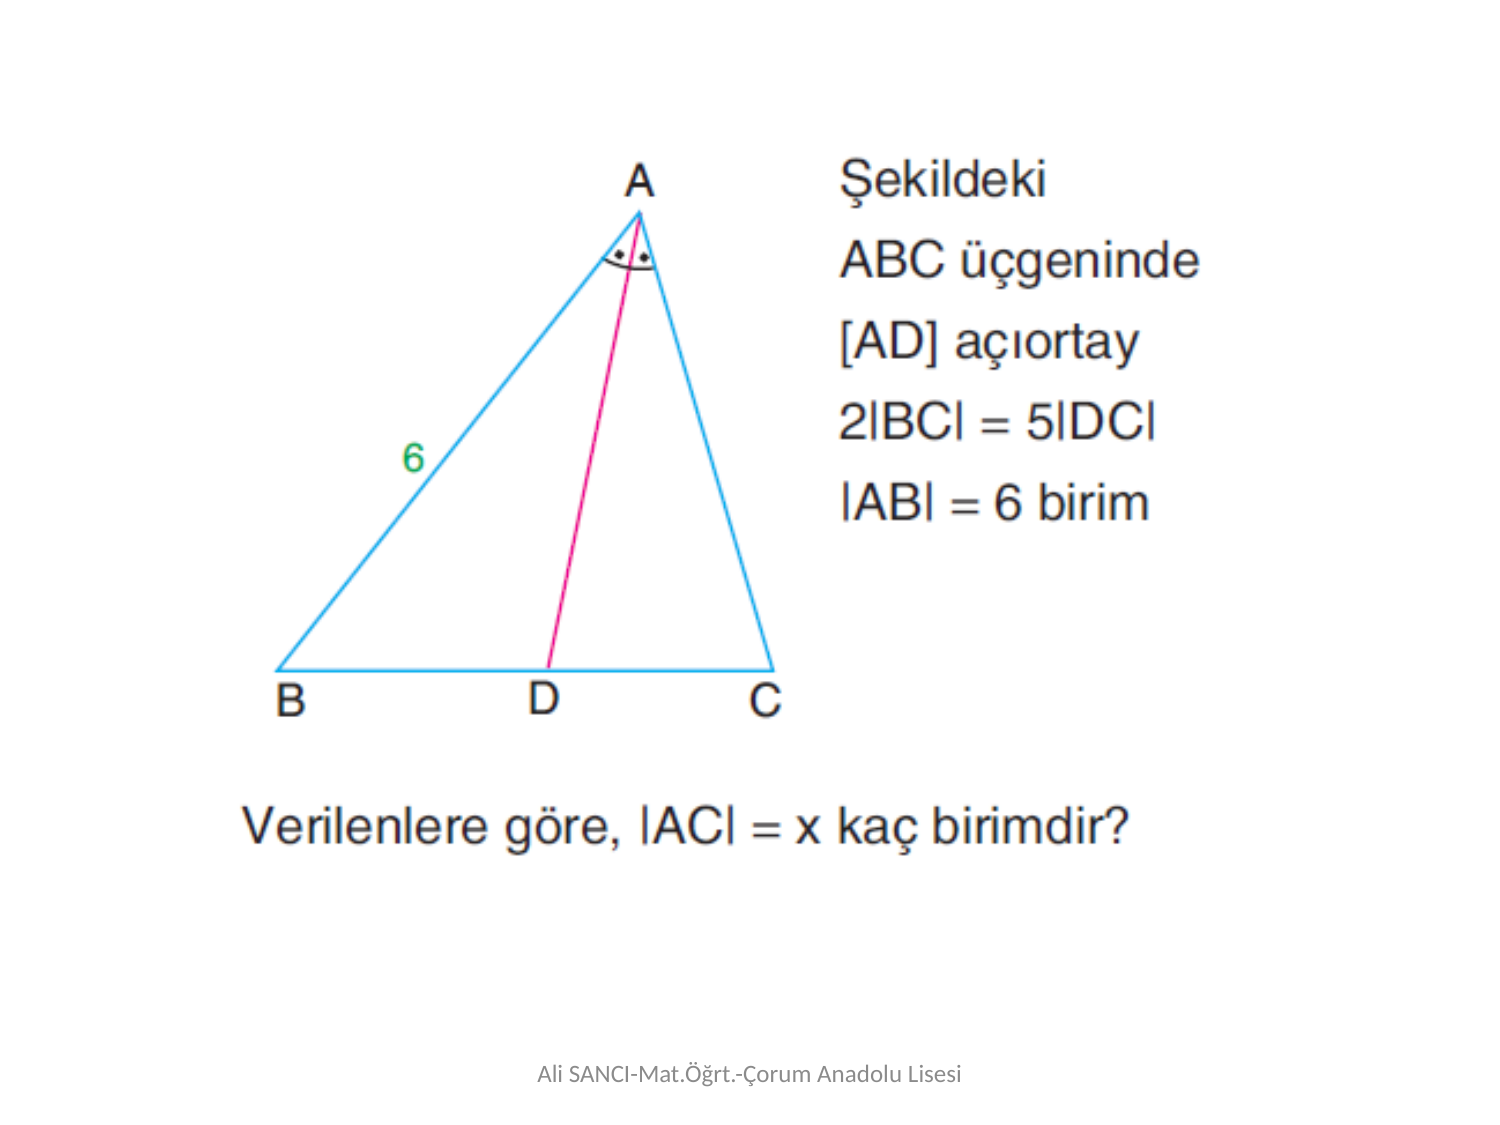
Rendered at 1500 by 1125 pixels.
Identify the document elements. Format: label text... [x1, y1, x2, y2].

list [218, 136, 1215, 858]
footer Ali SANCI-Mat.Öğrt.-Çorum Anadolu Lisesi [512, 1042, 988, 1103]
